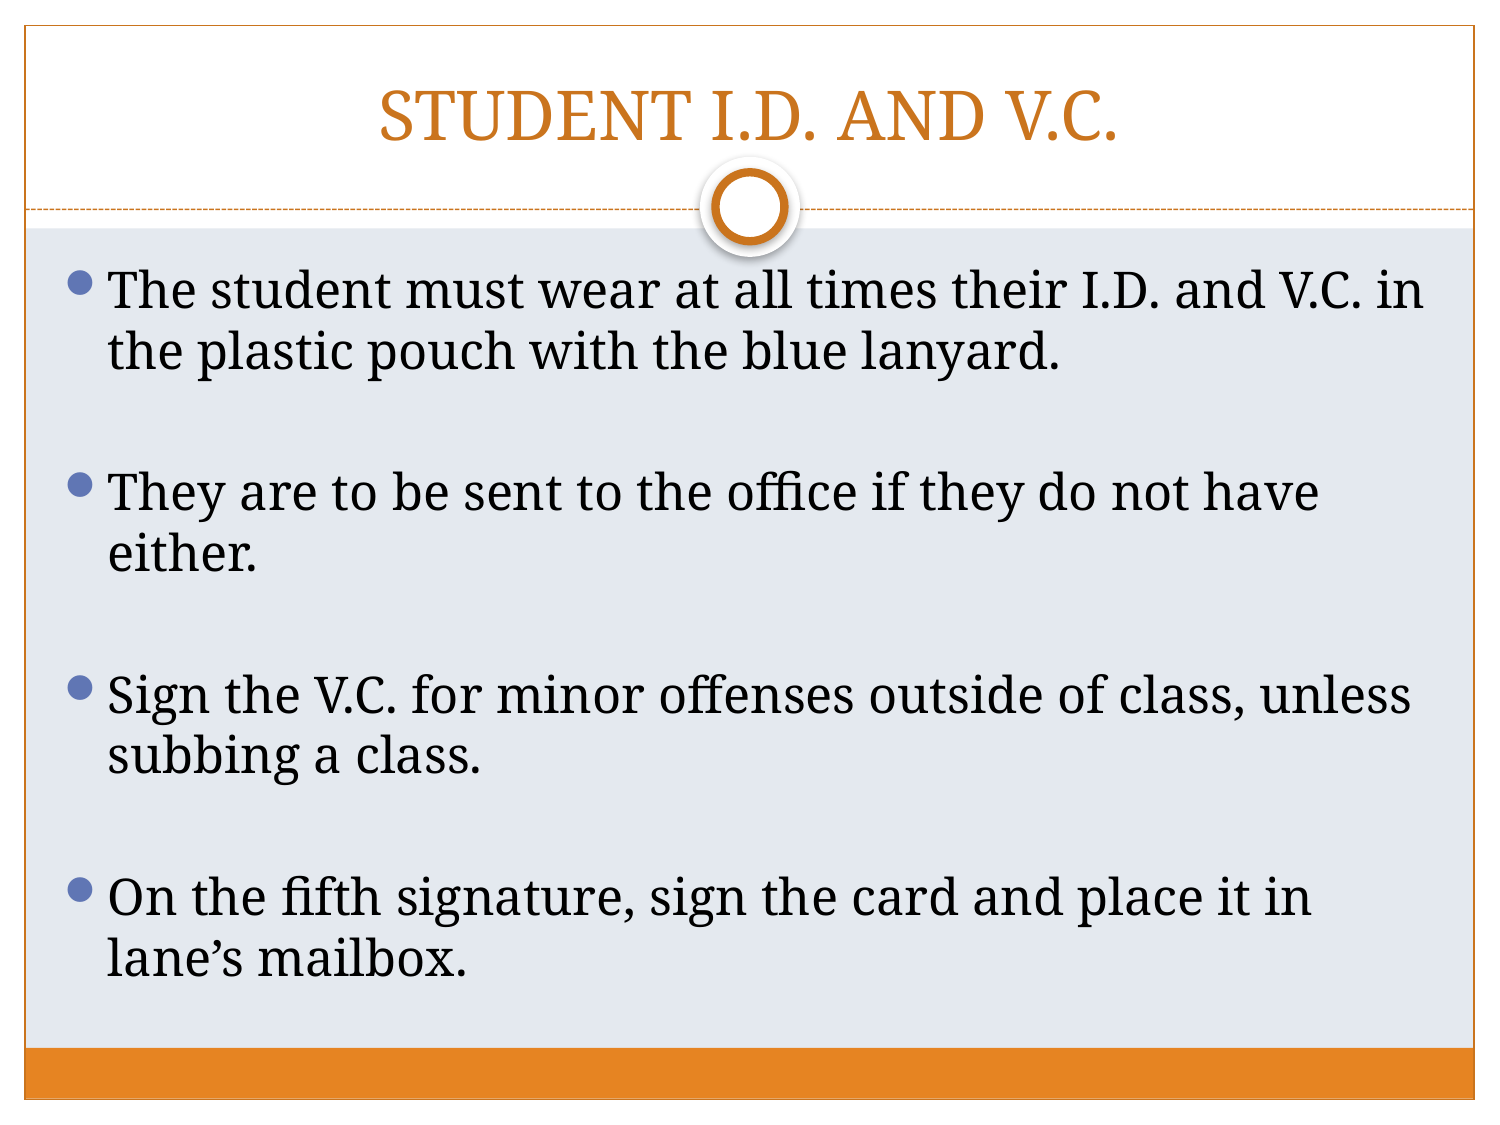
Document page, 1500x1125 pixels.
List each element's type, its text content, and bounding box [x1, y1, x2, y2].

list The student must wear at all times their I.D. and V.C. in the plastic pouch with the blue lanyard. They are to be sent to the office if they do not have either. Sign the V.C. for minor offenses outside of class, unless subbing a class. On the fifth signature, sign the card and place it in lane’s mailbox. [49, 250, 1445, 1001]
title STUDENT I.D. AND V.C. [49, 37, 1450, 162]
